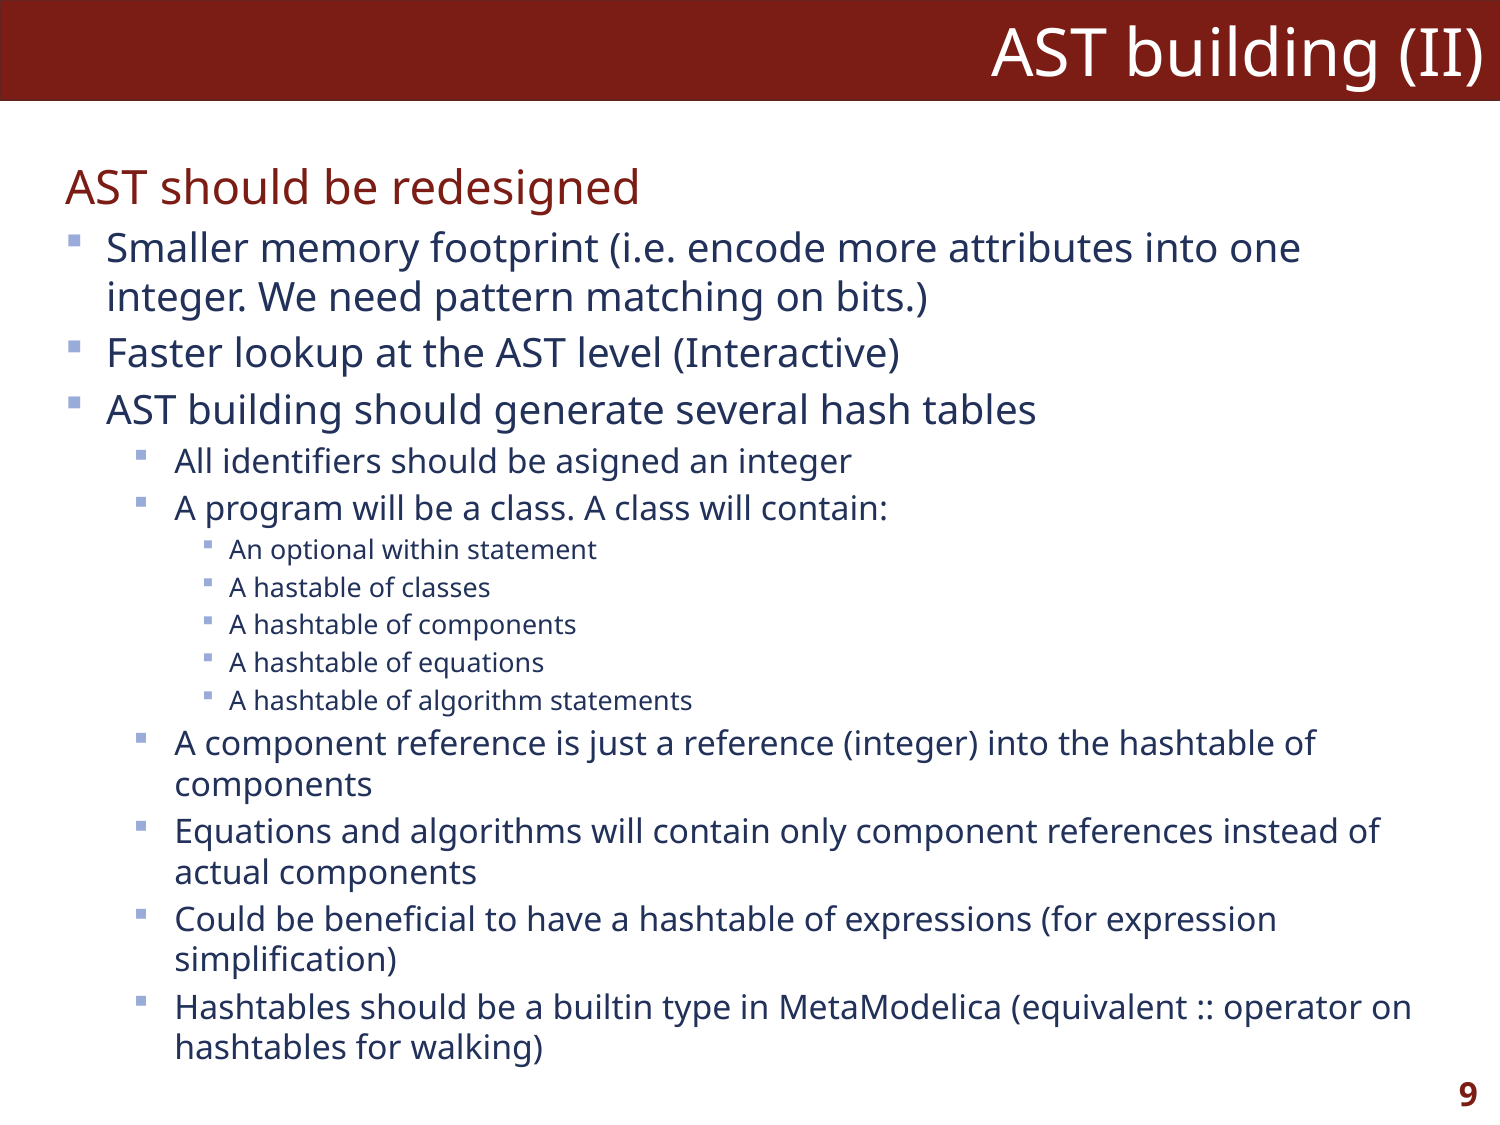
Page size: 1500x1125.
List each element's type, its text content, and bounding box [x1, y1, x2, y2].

slide_number 9 [1342, 1065, 1494, 1116]
title AST building (II) [274, 0, 1500, 101]
list AST should be redesigned Smaller memory footprint (i.e. encode more attributes into one integer. We need pattern matching on bits.) Faster lookup at the AST level (Interactive) AST building should generate several hash tables All identifiers should be asigned an integer A program will be a class. A class will contain: An optional within statement A hastable of classes A hashtable of components A hashtable of equations A hashtable of algorithm statements A component reference is just a reference (integer) into the hashtable of components Equations and algorithms will contain only component references instead of actual components Could be beneficial to have a hashtable of expressions (for expression simplification) Hashtables should be a builtin type in MetaModelica (equivalent :: operator on hashtables for walking) [49, 149, 1451, 1076]
